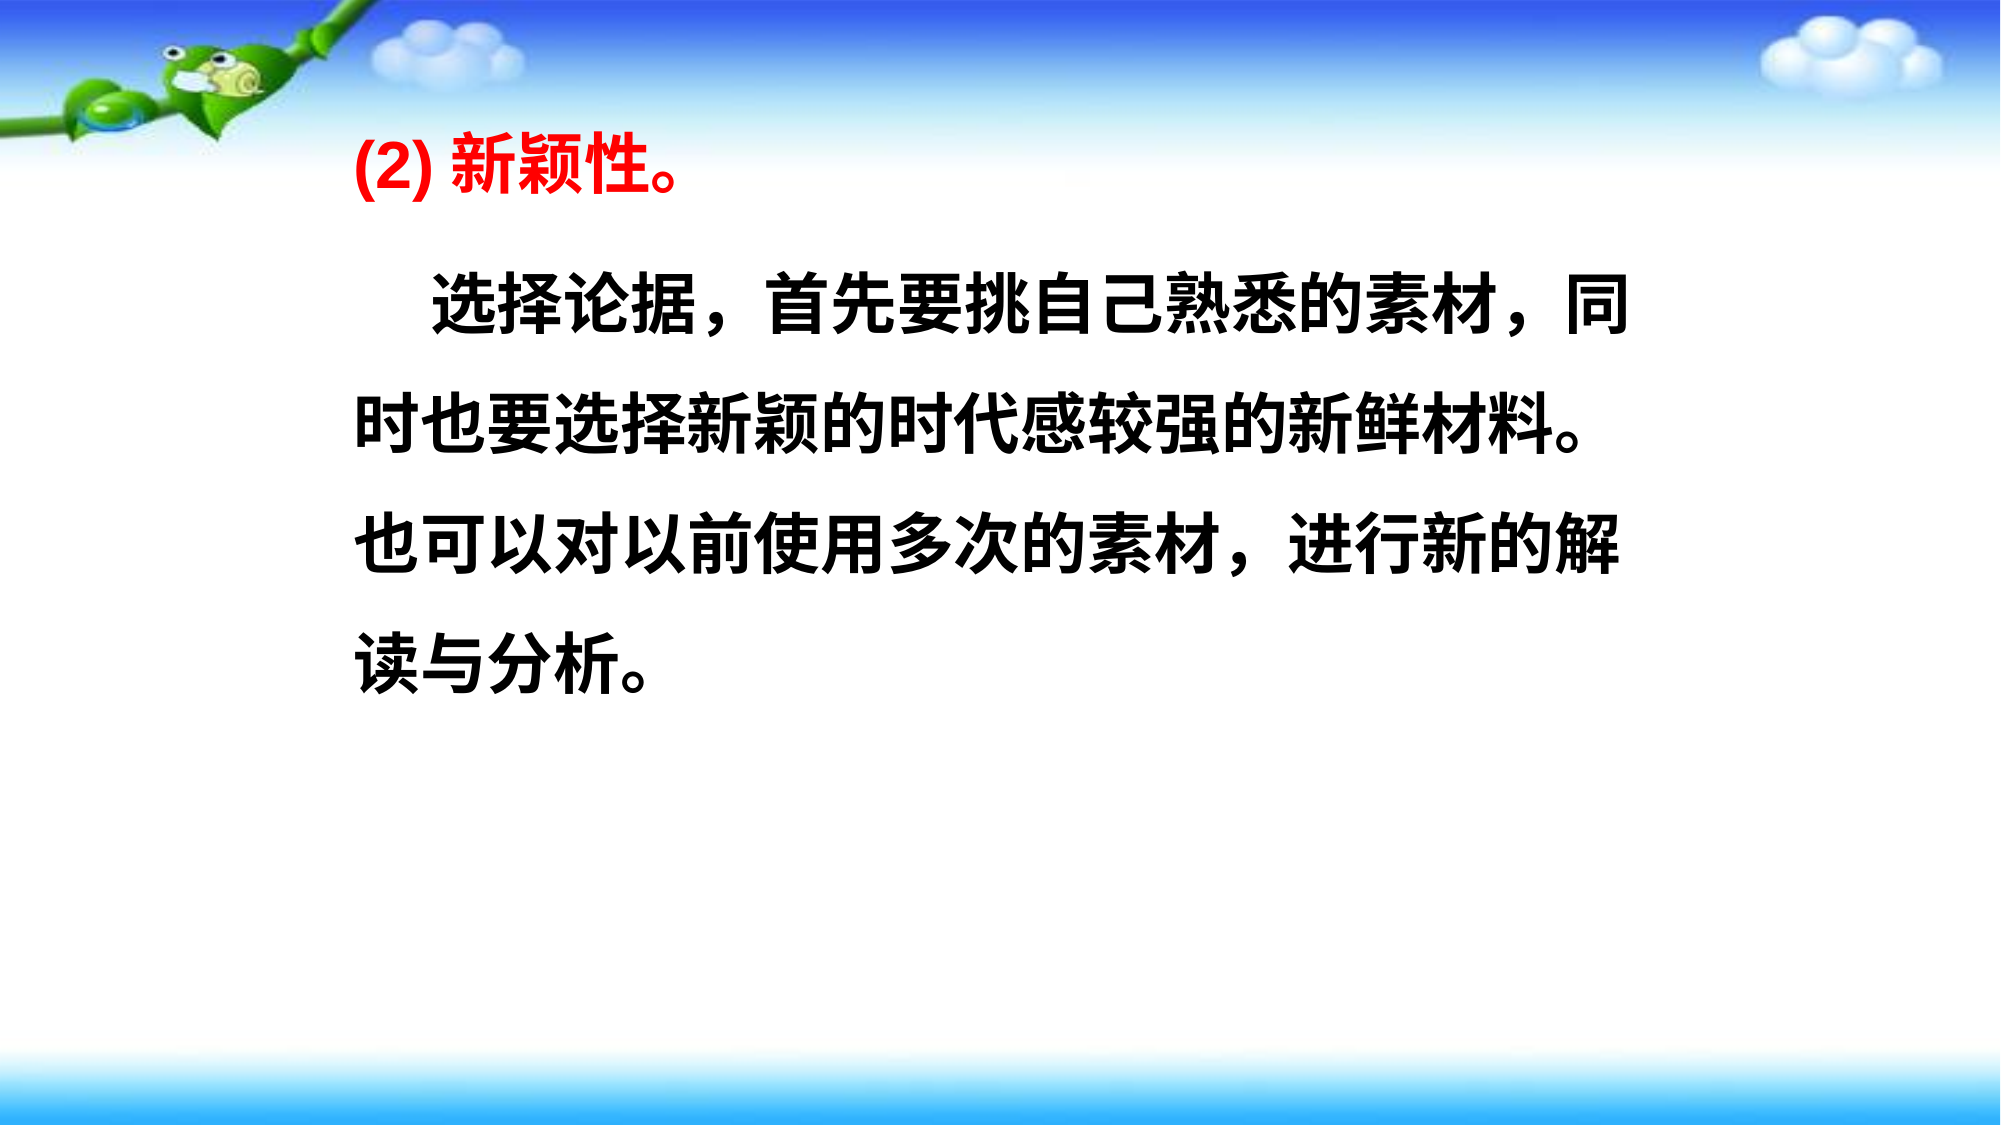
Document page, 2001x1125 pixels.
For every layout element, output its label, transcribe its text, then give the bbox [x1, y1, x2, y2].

text_box (2)新颖性。 选择论据，首先要挑自己熟悉的素材，同时也要选择新颖的时代感较强的新鲜材料。也可以对以前使用多次的素材，进行新的解读与分析。 [338, 74, 1663, 710]
picture [0, 0, 2001, 1125]
